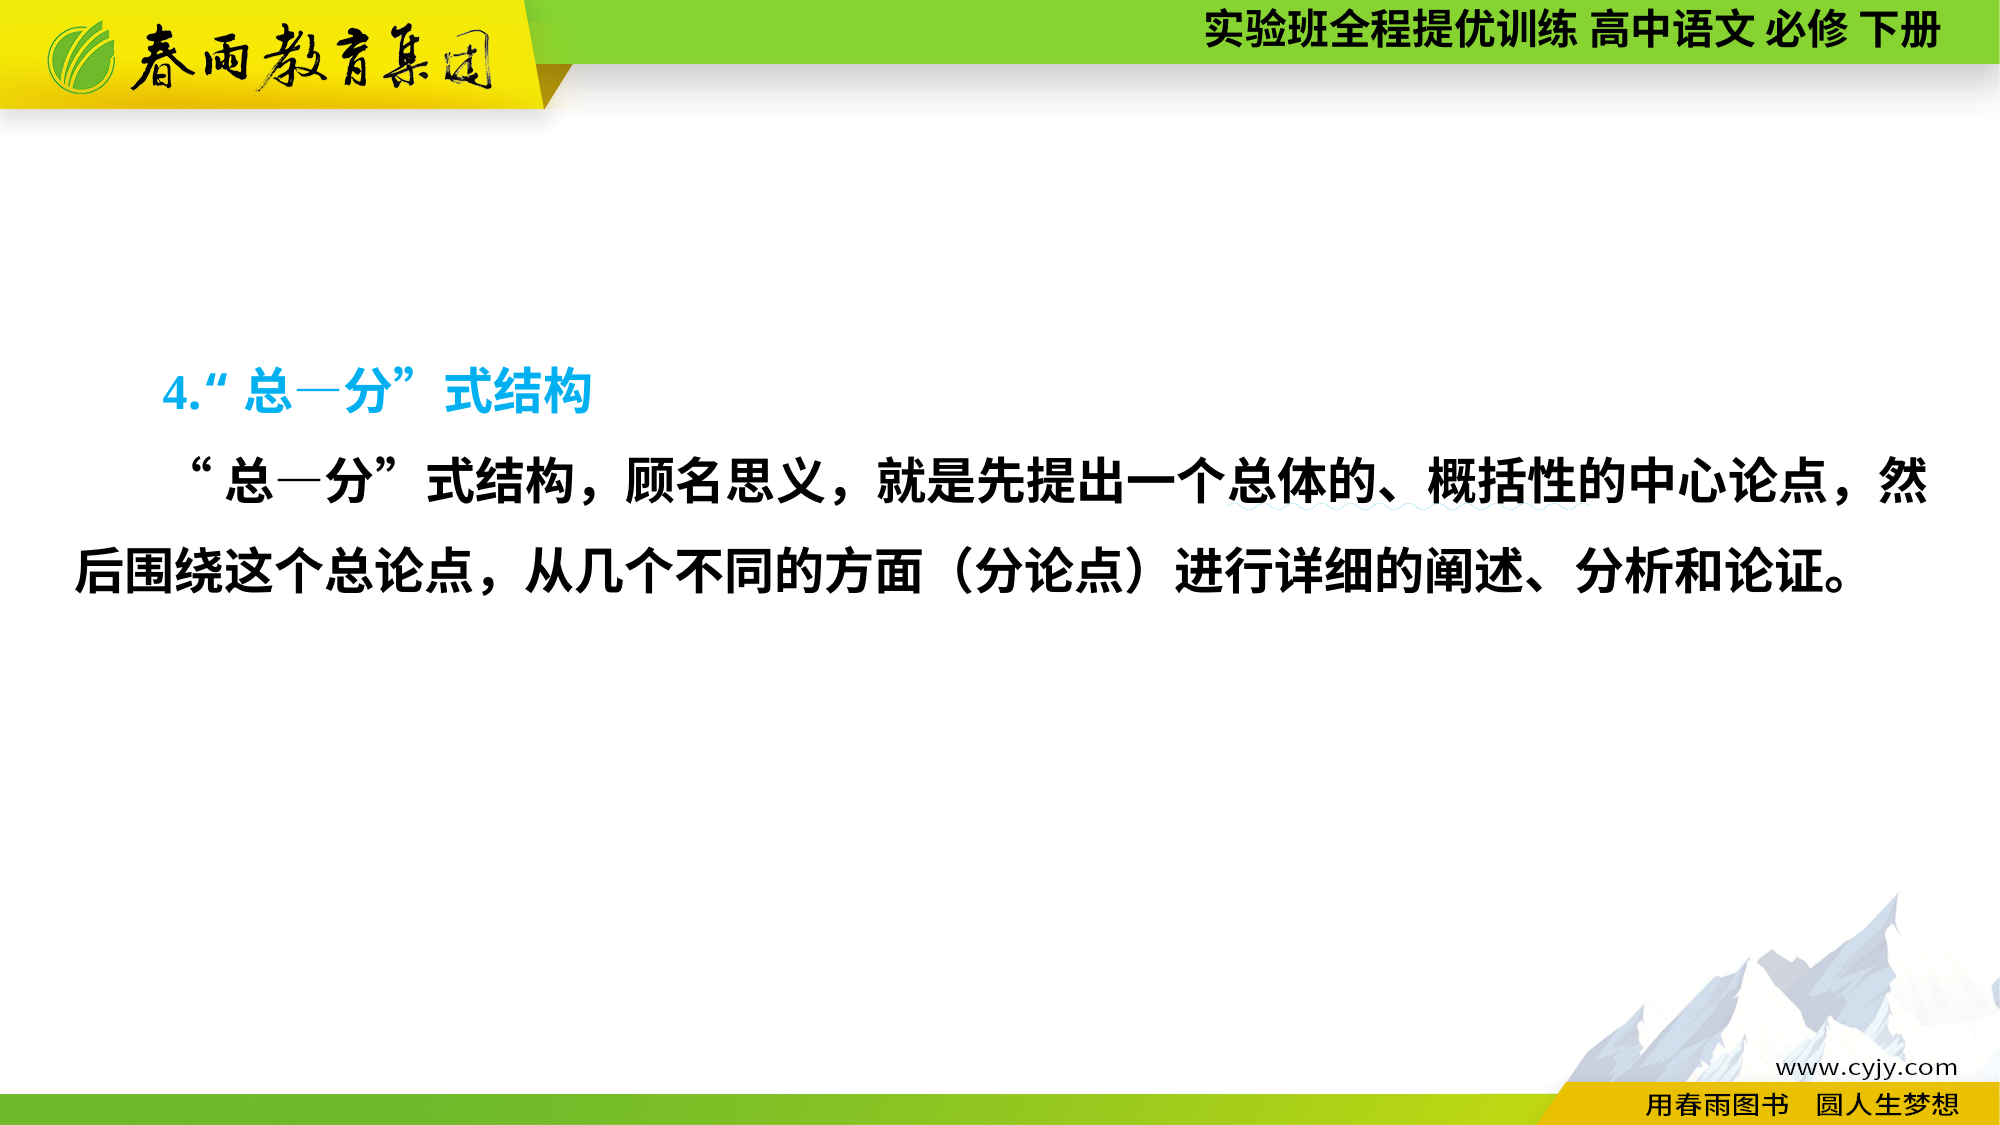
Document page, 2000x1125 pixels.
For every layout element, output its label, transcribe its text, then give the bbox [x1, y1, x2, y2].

list 4.“总—分”式结构 “总—分”式结构，顾名思义，就是先提出一个总体的、概括性的中心论点，然后围绕这个总论点，从几个不同的方面（分论点）进行详细的阐述、分析和论证。 [59, 321, 1944, 598]
picture [0, 0, 2000, 1125]
